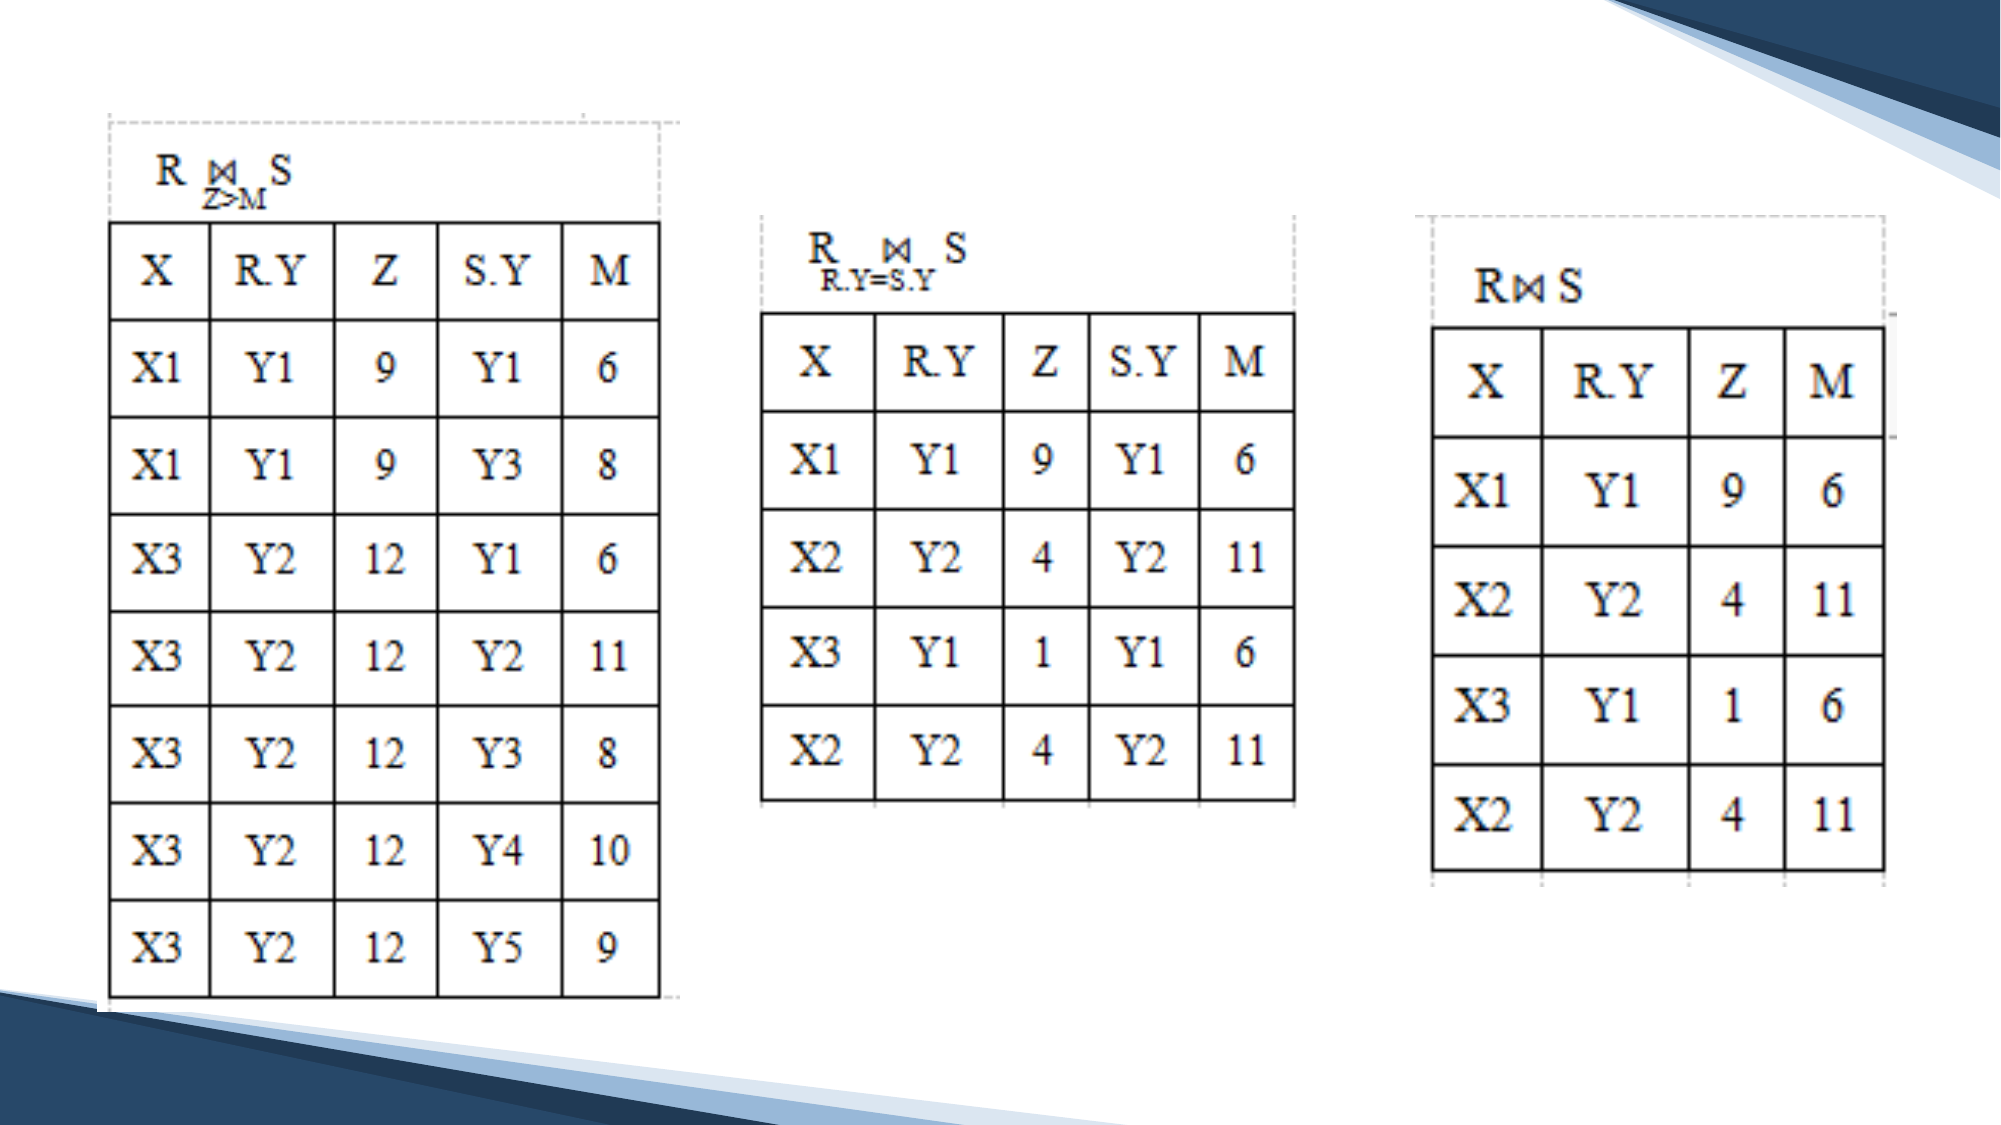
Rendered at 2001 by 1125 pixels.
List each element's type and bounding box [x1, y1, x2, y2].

picture [754, 215, 1309, 812]
picture [1415, 215, 1897, 887]
list [97, 113, 680, 1012]
